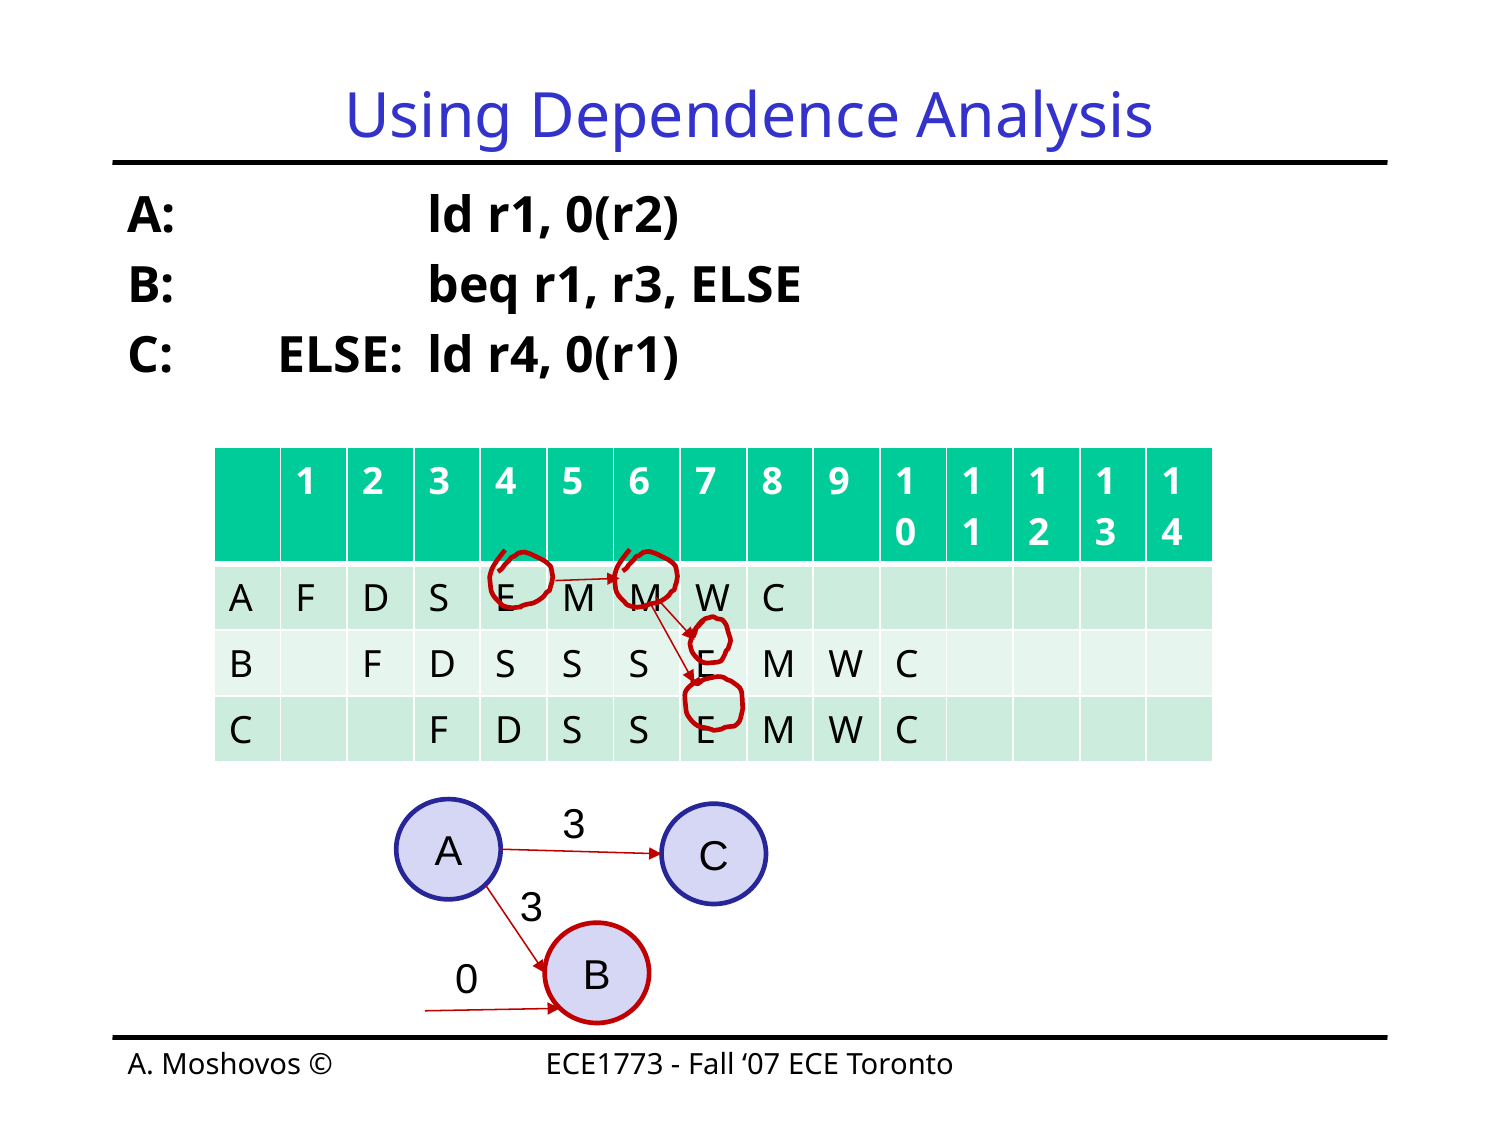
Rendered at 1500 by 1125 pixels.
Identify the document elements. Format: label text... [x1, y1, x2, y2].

table_cell [1081, 567, 1145, 629]
text_box A [396, 799, 501, 900]
table_cell F [348, 631, 413, 695]
table_cell [814, 567, 879, 629]
table_cell C [881, 697, 946, 761]
table_cell [1014, 631, 1079, 695]
table_cell M [548, 586, 613, 629]
table_cell S [548, 631, 613, 695]
slide_number A. Moshovos © [112, 1037, 426, 1101]
table_cell [1014, 567, 1079, 629]
table_cell S [614, 697, 679, 761]
table_cell E [481, 567, 546, 629]
table_cell [1014, 697, 1079, 761]
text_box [500, 848, 662, 855]
text_box 0 [440, 944, 494, 1006]
table_cell D [348, 567, 413, 629]
table_cell C [215, 697, 280, 761]
table_cell M [614, 589, 643, 629]
table_cell [1147, 567, 1212, 629]
text_box [684, 676, 743, 731]
table_cell M [748, 631, 812, 695]
table_cell B [215, 631, 280, 695]
table_header 4 [481, 448, 546, 561]
table_header 14 [1147, 448, 1212, 561]
list A: ld r1, 0(r2) B: beq r1, r3, ELSE C: ELSE: ld r4, 0(r1) [112, 174, 1388, 752]
table_cell [1081, 631, 1145, 695]
table_cell C [881, 631, 946, 695]
table_cell [947, 631, 1012, 695]
table_header 12 [1014, 448, 1079, 561]
table_header 2 [348, 448, 413, 561]
table_cell F [415, 697, 479, 761]
table_cell D [415, 631, 479, 695]
table_header [215, 448, 280, 561]
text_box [424, 1007, 561, 1011]
table_cell W [814, 697, 879, 761]
table_cell M [748, 697, 812, 761]
text_box [614, 549, 678, 608]
table_cell F [281, 567, 346, 629]
table_header 1 [281, 448, 346, 561]
table_cell S [415, 567, 479, 629]
table_cell [348, 697, 413, 761]
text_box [655, 596, 695, 600]
table_cell [947, 697, 1012, 761]
title Using Dependence Analysis [112, 62, 1388, 163]
table_cell D [481, 697, 546, 761]
text_box 3 [547, 788, 601, 847]
text_box [699, 616, 731, 664]
table_cell S [481, 631, 546, 695]
table_cell [1147, 697, 1212, 761]
table_header 9 [814, 448, 879, 561]
table_cell C [748, 567, 812, 629]
table_cell S [548, 697, 613, 761]
table_header 10 [881, 448, 946, 561]
table_header 3 [415, 448, 479, 561]
table_cell E [699, 631, 746, 695]
table_header 5 [548, 448, 613, 561]
table_cell E [681, 697, 746, 761]
table_cell A [215, 567, 280, 629]
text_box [648, 600, 695, 683]
table_cell M [670, 567, 679, 595]
table_cell M [552, 567, 613, 577]
table_header 13 [1081, 448, 1145, 561]
text_box 3 [504, 872, 558, 938]
table_cell [1147, 631, 1212, 695]
footer ECE1773 - Fall ‘07 ECE Toronto [487, 1037, 1013, 1101]
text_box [485, 884, 545, 974]
table_cell [947, 567, 1012, 629]
table_header 7 [681, 448, 746, 561]
table_header 8 [748, 448, 812, 561]
table_cell W [681, 567, 746, 629]
table_cell W [814, 631, 879, 695]
text_box C [661, 803, 767, 905]
table_cell [281, 697, 346, 761]
table_cell S [614, 631, 679, 695]
table_cell [1081, 697, 1145, 761]
table_cell [281, 631, 346, 695]
table_header 11 [947, 448, 1012, 561]
text_box [489, 549, 553, 608]
text_box B [545, 922, 650, 1024]
table_cell [881, 567, 946, 629]
table_header 6 [614, 448, 679, 561]
